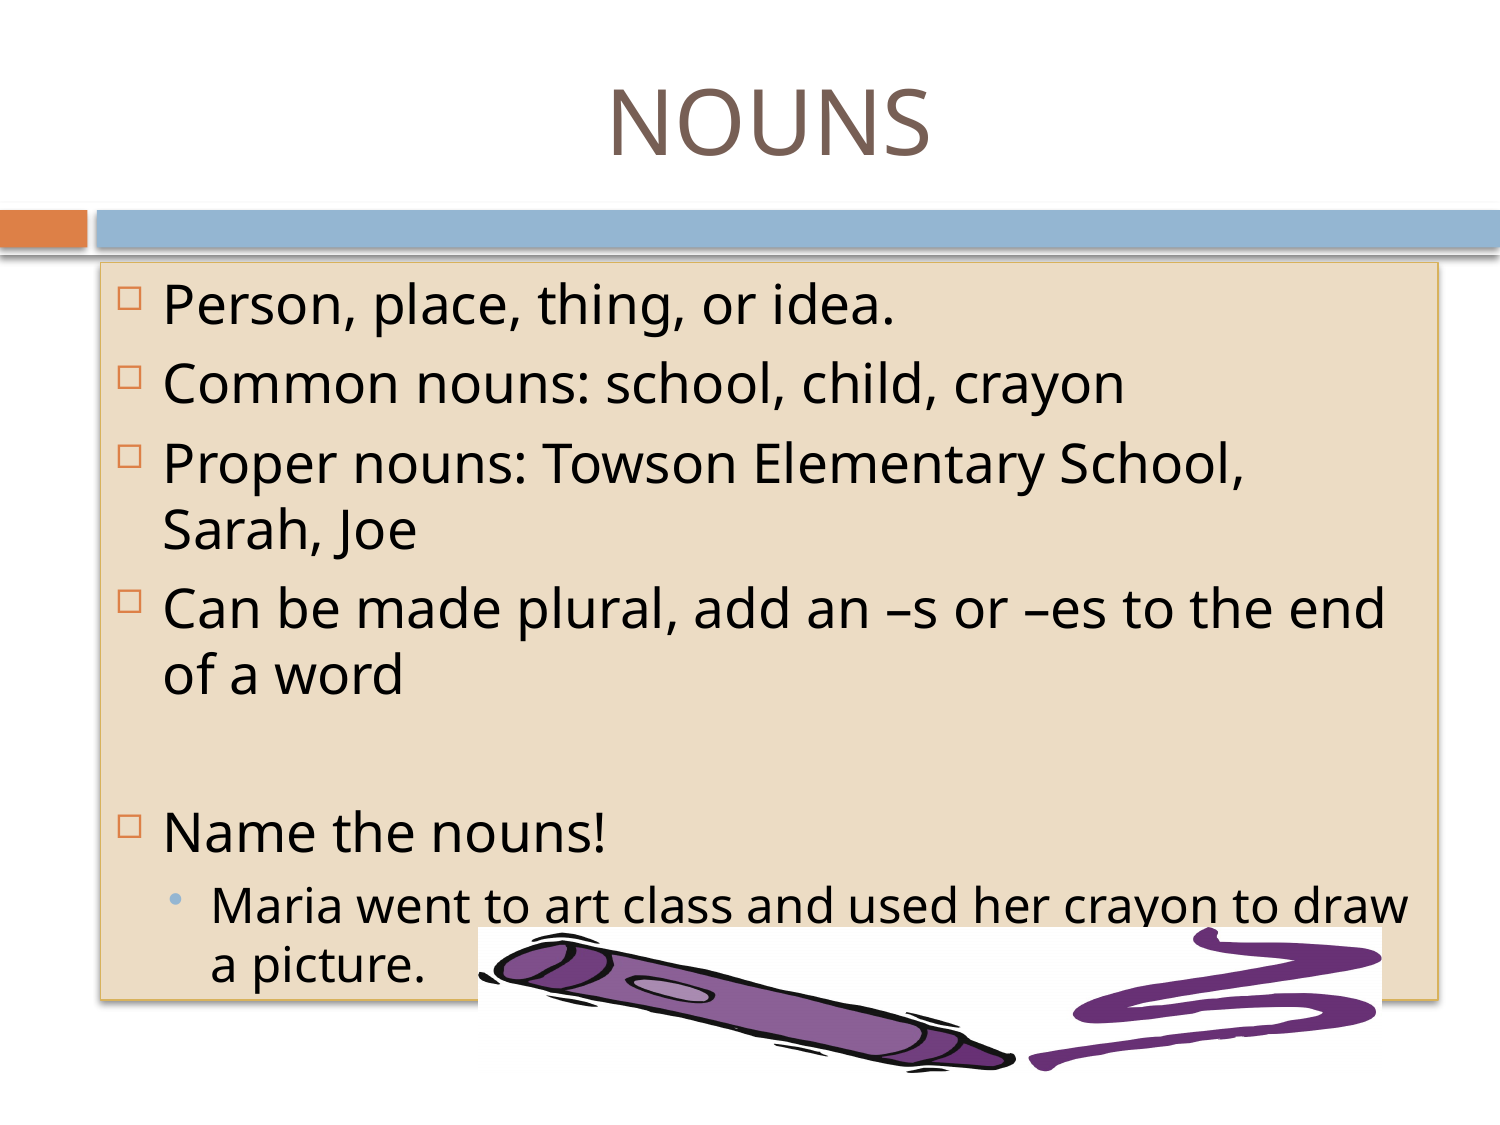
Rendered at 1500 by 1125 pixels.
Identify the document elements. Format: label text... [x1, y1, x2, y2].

list Person, place, thing, or idea. Common nouns: school, child, crayon Proper nouns: Towson Elementary School, Sarah, Joe Can be made plural, add an –s or –es to the end of a word Name the nouns! Maria went to art class and used her crayon to draw a picture. [100, 262, 1439, 1001]
picture [478, 927, 1383, 1073]
title NOUNS [100, 37, 1438, 200]
